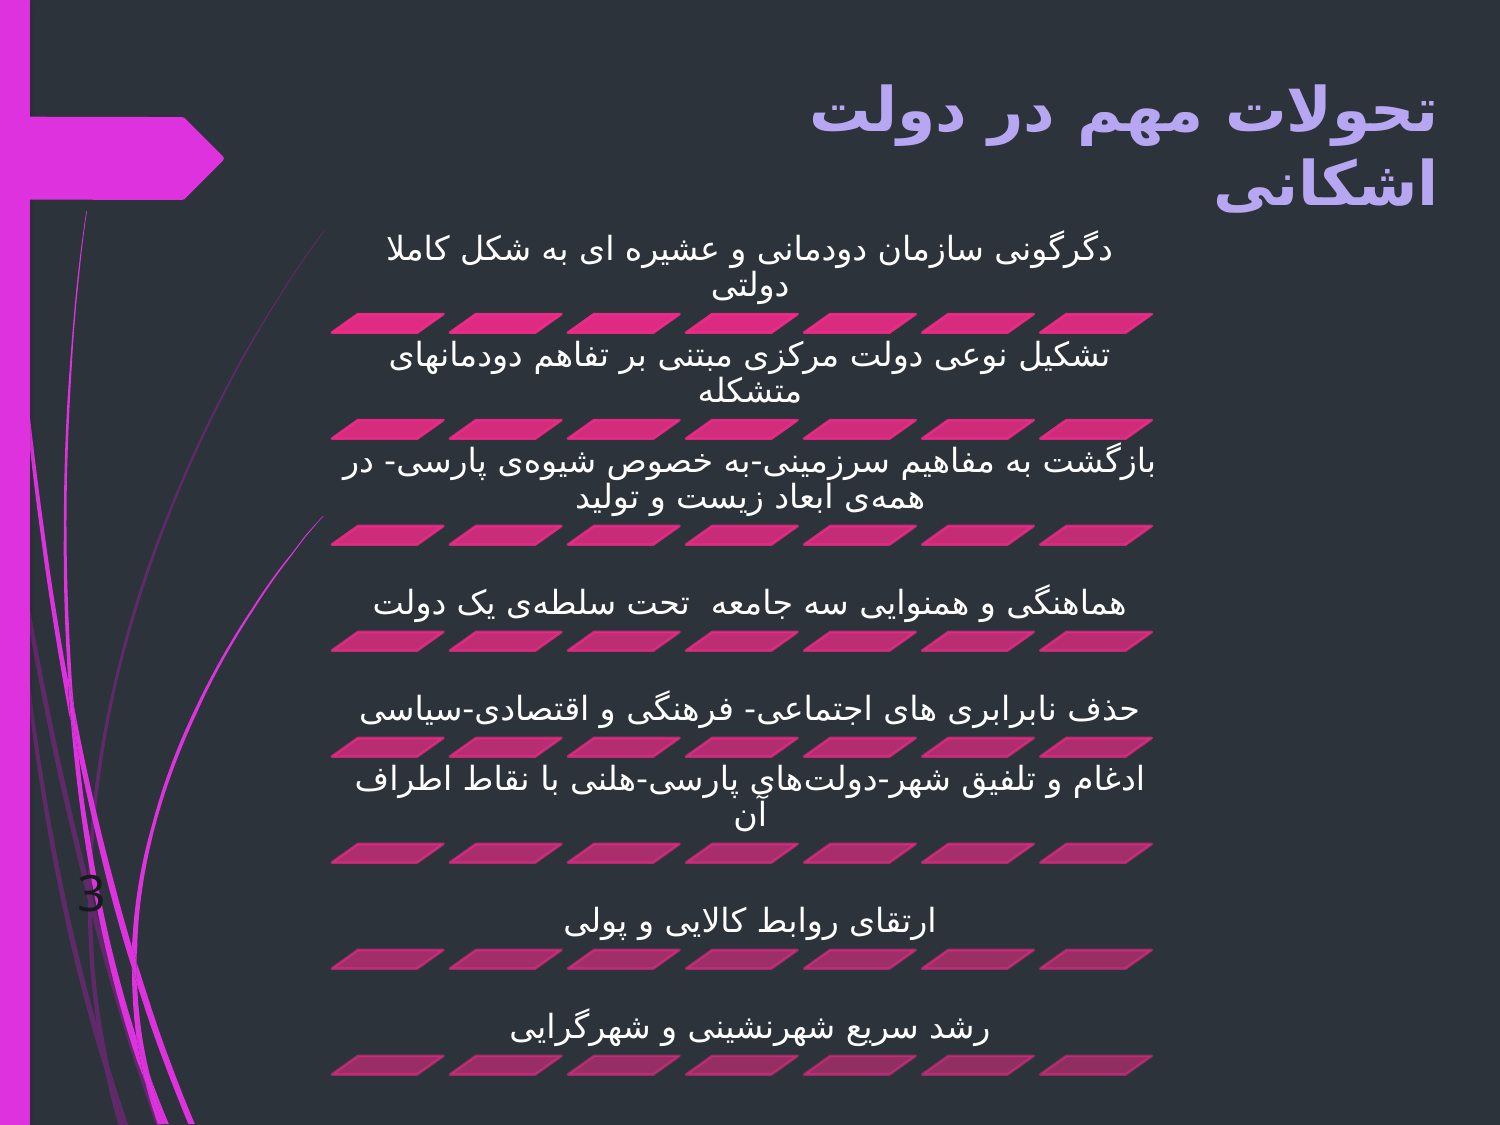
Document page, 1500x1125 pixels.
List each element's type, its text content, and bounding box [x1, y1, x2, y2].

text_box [61, 237, 1439, 1076]
text_box تحولات مهم در دولت اشکانی [587, 62, 1454, 225]
